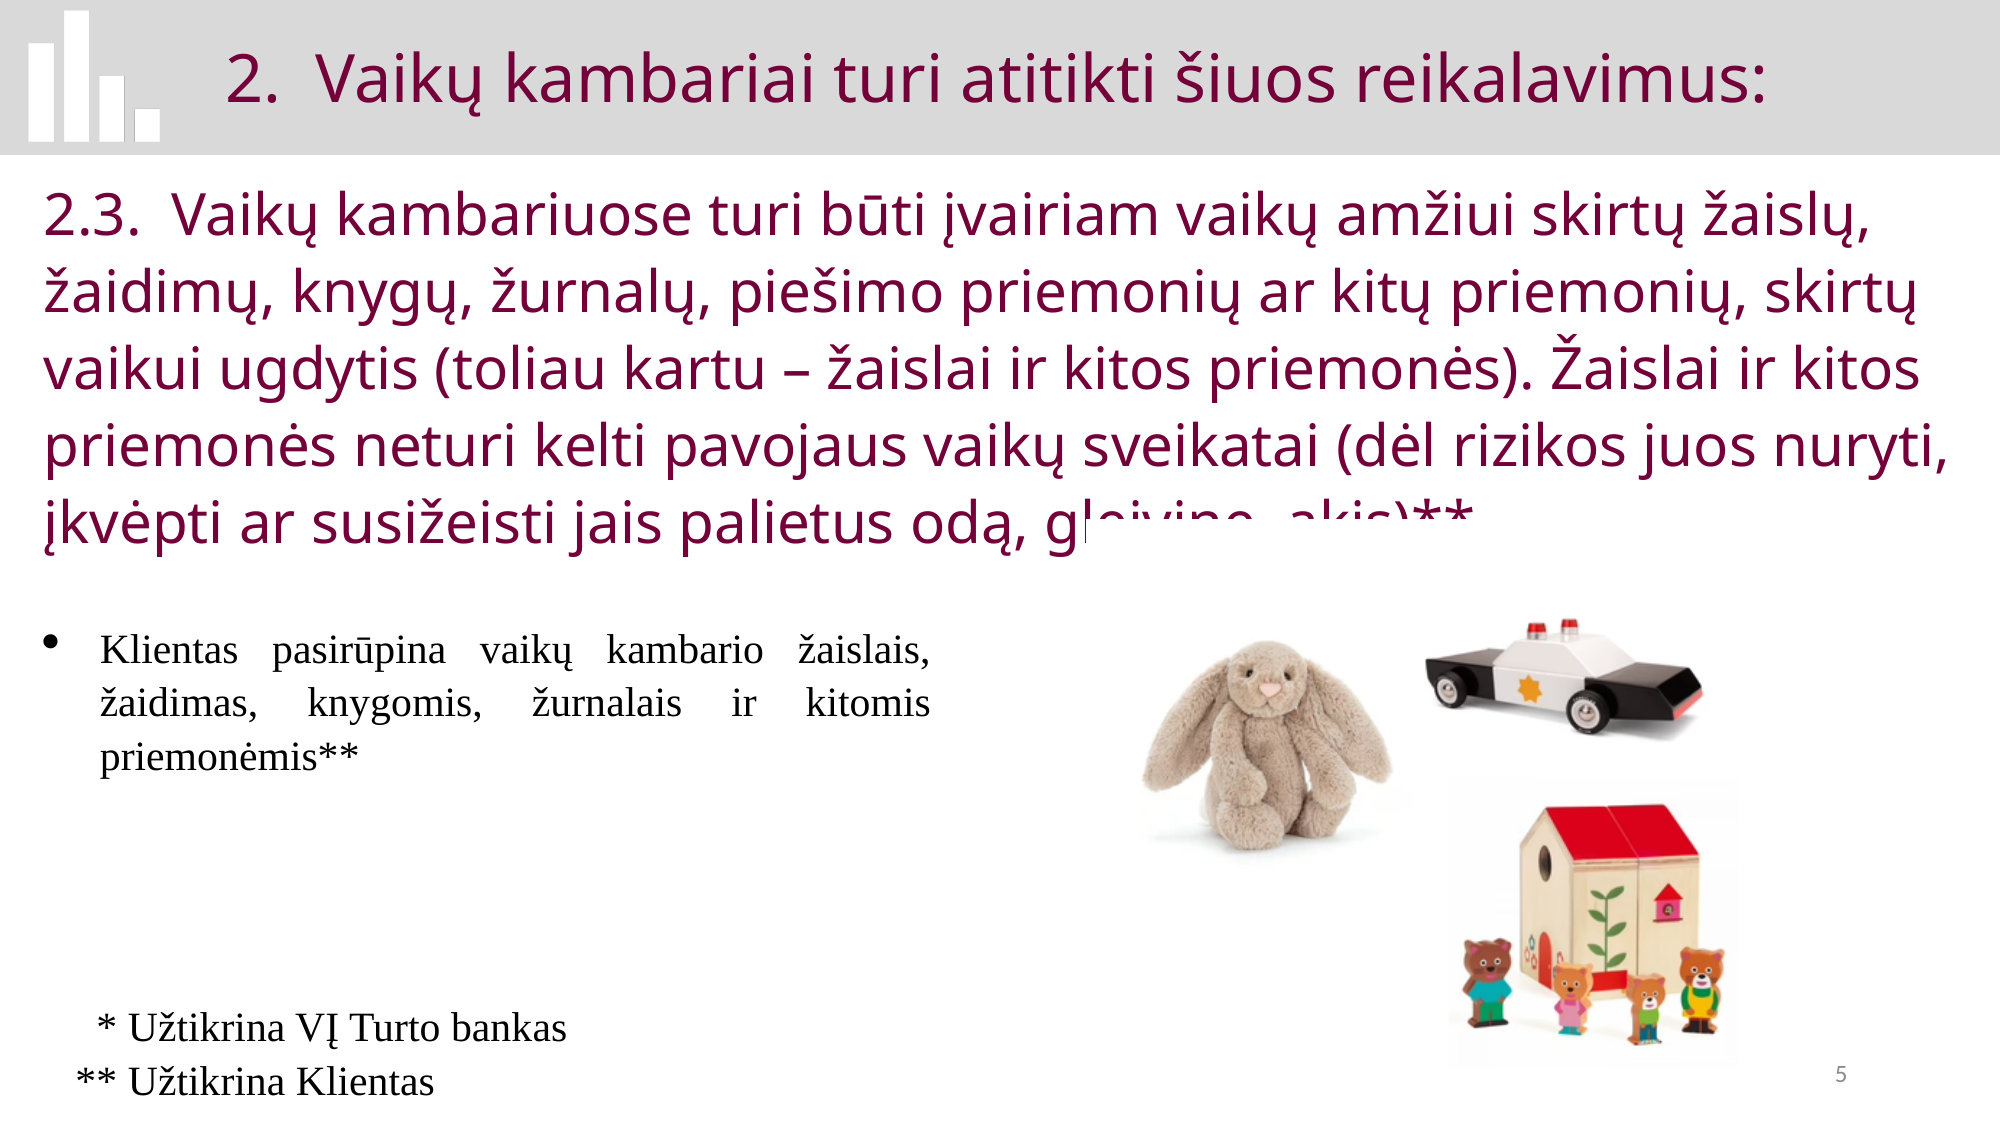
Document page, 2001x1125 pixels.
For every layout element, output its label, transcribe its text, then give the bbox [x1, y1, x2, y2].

text_box 2. Vaikų kambariai turi atitikti šiuos reikalavimus: [210, 11, 1881, 123]
picture [1086, 519, 1796, 1089]
text_box [0, 0, 2000, 155]
text_box * Užtikrina VĮ Turto bankas ** Užtikrina Klientas [60, 989, 885, 1112]
picture [28, 10, 160, 142]
text_box 2.3. Vaikų kambariuose turi būti įvairiam vaikų amžiui skirtų žaislų, žaidimų, knygų, žurnalų, piešimo priemonių ar kitų priemonių, skirtų vaikui ugdytis (toliau kartu – žaislai ir kitos priemonės). Žaislai ir kitos priemonės neturi kelti pavojaus vaikų sveikatai (dėl rizikos juos nuryti, įkvėpti ar susižeisti jais palietus odą, gleivinę, akis)** [28, 236, 1975, 563]
slide_number 5 [1412, 1042, 1863, 1103]
text_box Klientas pasirūpina vaikų kambario žaislais, žaidimas, knygomis, žurnalais ir kitomis priemonėmis** [28, 568, 947, 786]
